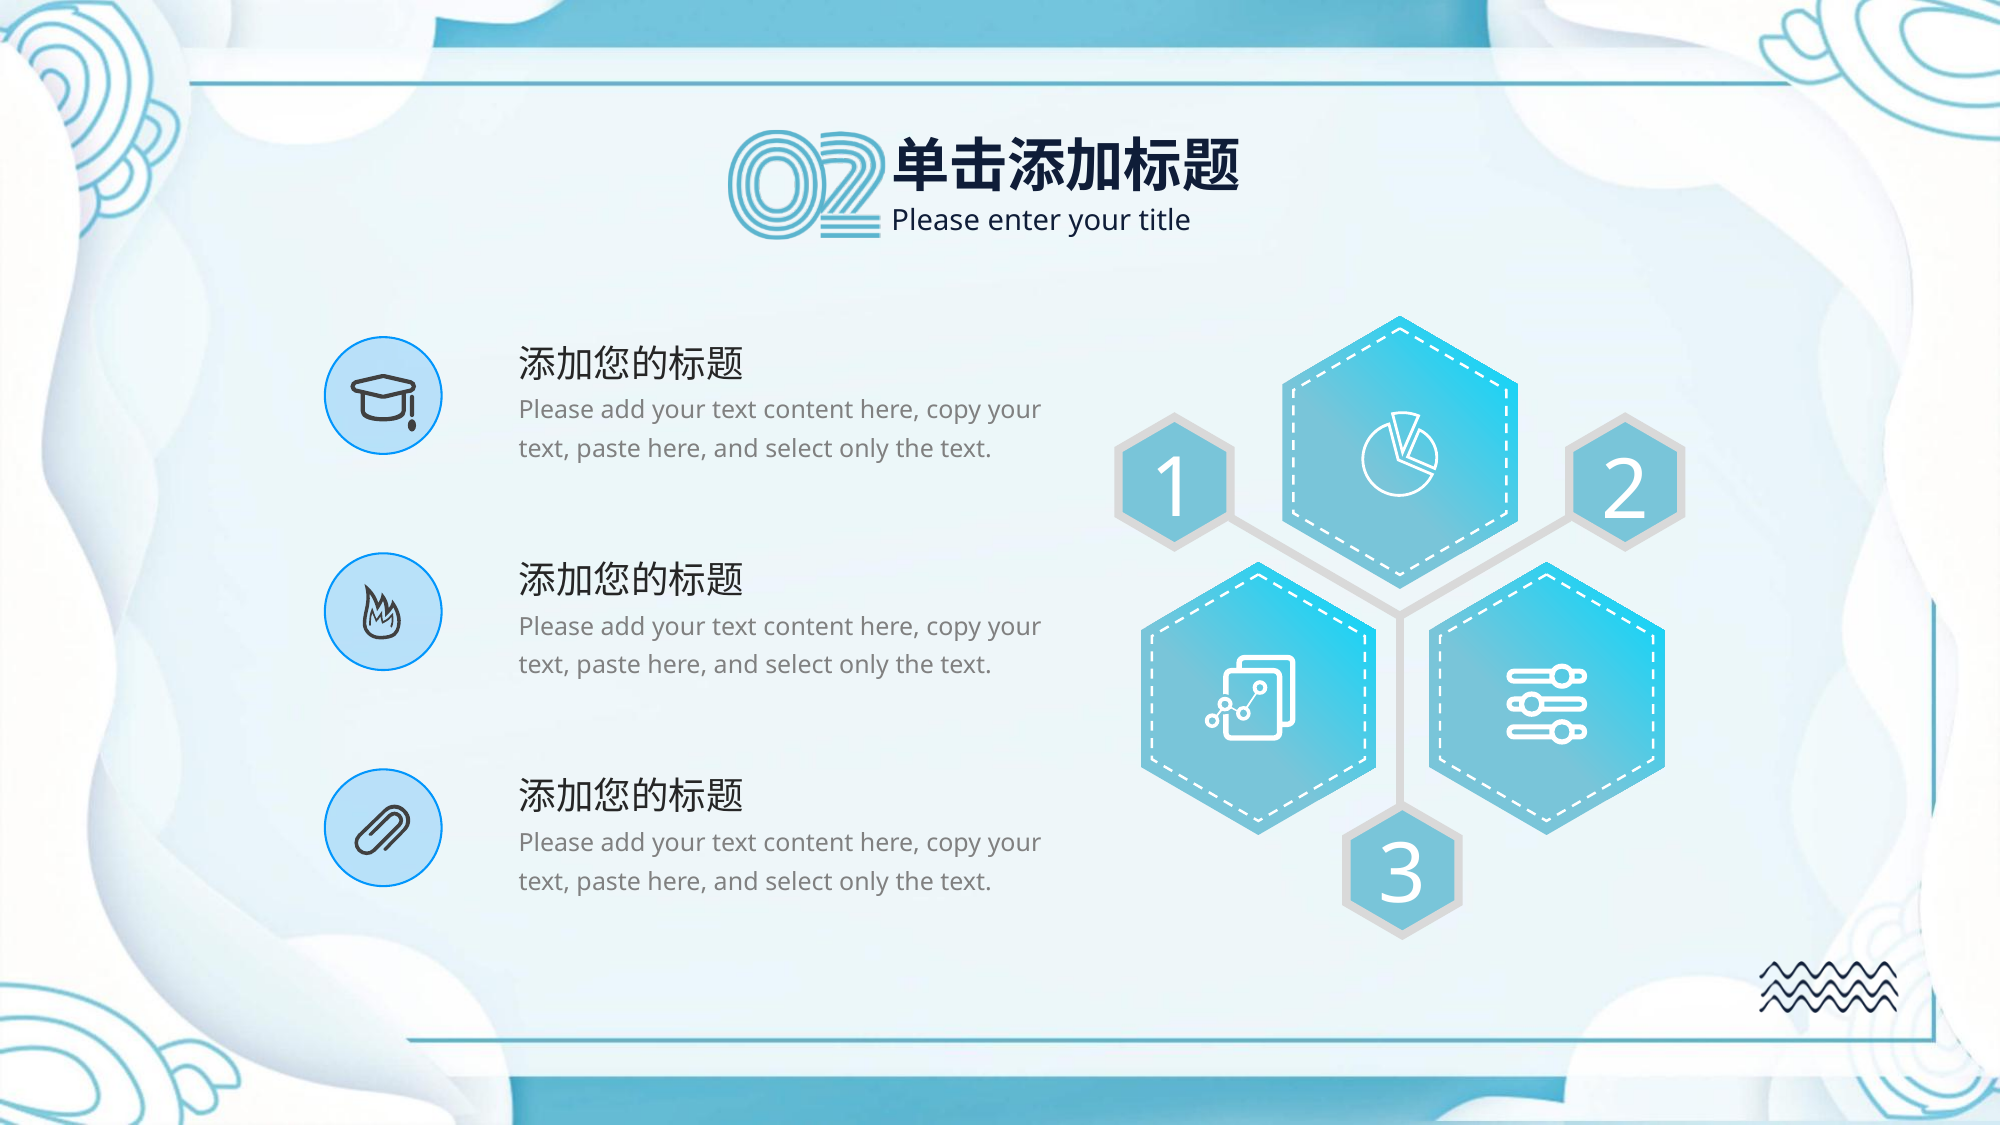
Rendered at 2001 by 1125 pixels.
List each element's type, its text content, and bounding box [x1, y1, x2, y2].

text_box 添加您的标题 Please add your text content here, copy your text, paste here, and select only the text. [503, 751, 1089, 903]
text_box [1346, 805, 1459, 936]
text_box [1230, 517, 1570, 809]
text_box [1569, 417, 1682, 548]
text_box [1282, 316, 1518, 517]
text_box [324, 553, 442, 671]
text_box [324, 769, 442, 887]
text_box 添加您的标题 Please add your text content here, copy your text, paste here, and select only the text. [503, 319, 1089, 471]
text_box 添加您的标题 Please add your text content here, copy your text, paste here, and select only the text. [503, 535, 1089, 687]
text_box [1118, 417, 1231, 548]
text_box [1140, 562, 1346, 836]
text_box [1428, 562, 1664, 836]
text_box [727, 120, 1259, 245]
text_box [324, 337, 442, 454]
picture [0, 0, 2000, 1125]
